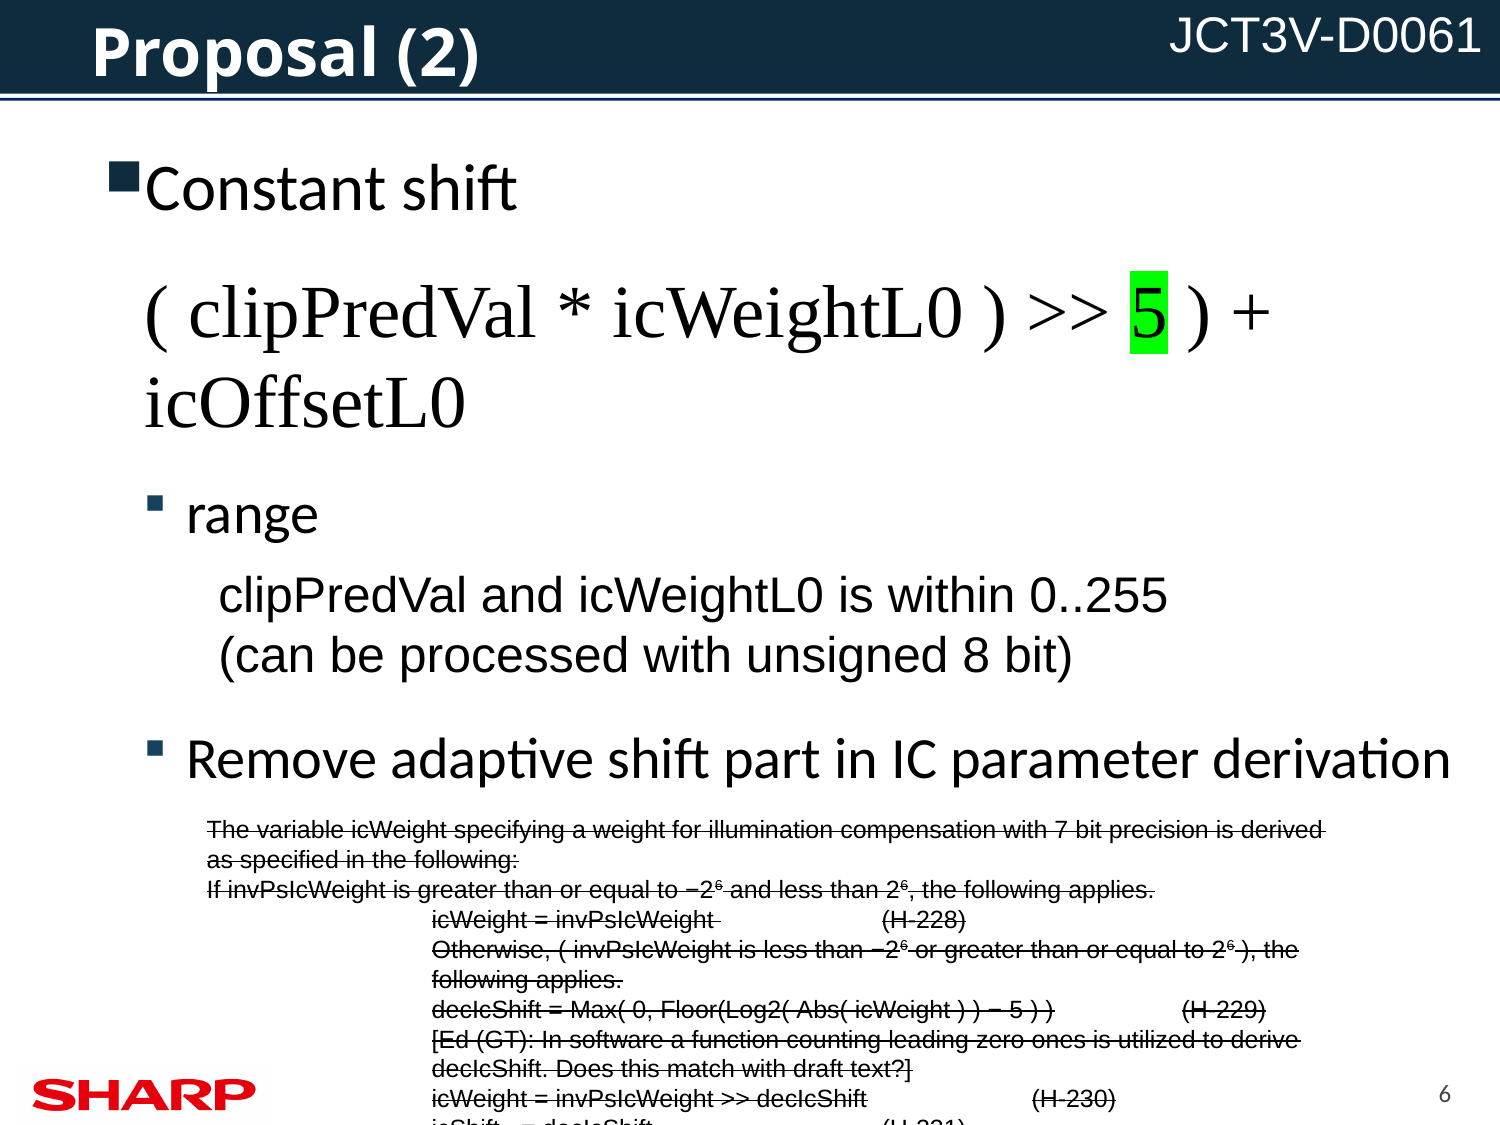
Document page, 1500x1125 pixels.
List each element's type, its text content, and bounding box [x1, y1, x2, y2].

slide_number 6 [1347, 1062, 1467, 1108]
title Proposal (2) [74, 15, 1426, 85]
list Constant shift range Remove adaptive shift part in IC parameter derivation [74, 128, 1500, 1051]
text_box The variable icWeight specifying a weight for illumination compensation with 7 bit precision is derived as specified in the following: If invPsIcWeight is greater than or equal to −26 and less than 26, the following applies. icWeight = invPsIcWeight (H‑228) Otherwise, ( invPsIcWeight is less than −26 or greater than or equal to 26 ), the following applies. decIcShift = Max( 0, Floor(Log2( Abs( icWeight ) ) − 5 ) ) (H‑229) [Ed (GT): In software a function counting leading zero ones is utilized to derive decIcShift. Does this match with draft text?] icWeight = invPsIcWeight >> decIcShift (H‑230) icShift −= decIcShift (H‑231) [200, 807, 1347, 1125]
text_box ( clipPredVal * icWeightL0 ) >> 5 ) + icOffsetL0 [129, 255, 1359, 451]
text_box clipPredVal and icWeightL0 is within 0..255 (can be processed with unsigned 8 bit) [212, 556, 1500, 689]
picture [17, 1064, 200, 1125]
